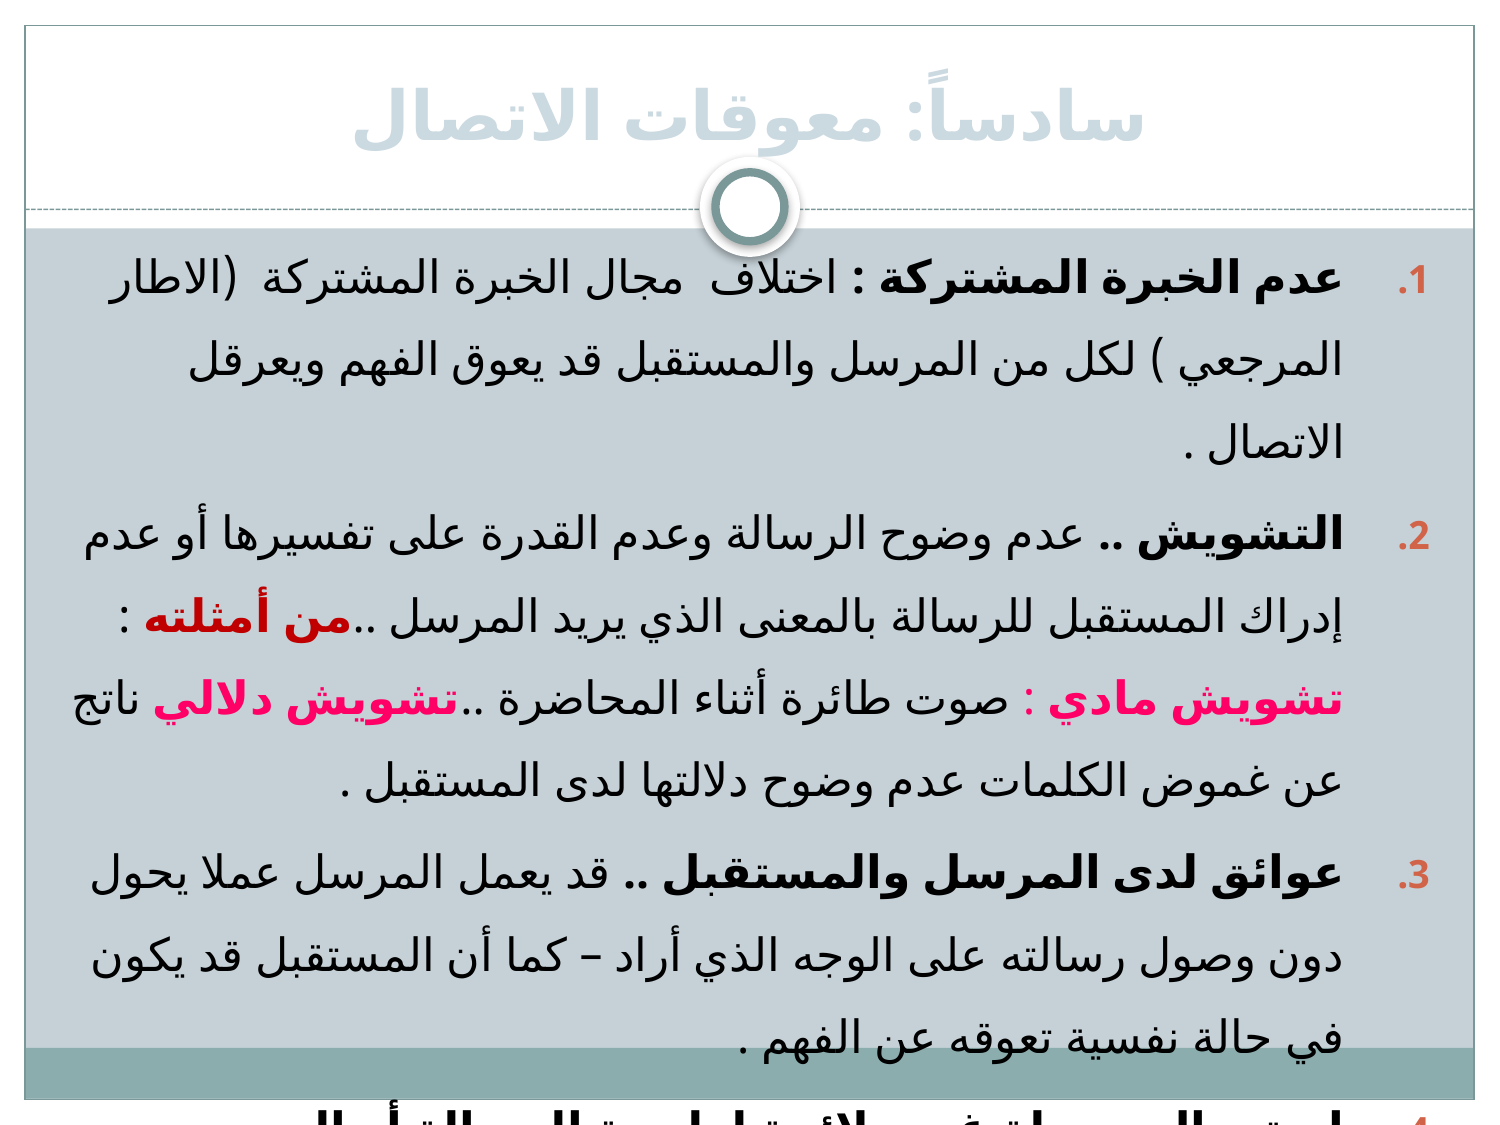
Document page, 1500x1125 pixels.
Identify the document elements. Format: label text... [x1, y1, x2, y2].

list عدم الخبرة المشتركة : اختلاف مجال الخبرة المشتركة (الاطار المرجعي ) لكل من المرسل والمستقبل قد يعوق الفهم ويعرقل الاتصال . التشويش .. عدم وضوح الرسالة وعدم القدرة على تفسيرها أو عدم إدراك المستقبل للرسالة بالمعنى الذي يريد المرسل ..من أمثلته : تشويش مادي : صوت طائرة أثناء المحاضرة ..تشويش دلالي ناتج عن غموض الكلمات عدم وضوح دلالتها لدى المستقبل . عوائق لدى المرسل والمستقبل .. قد يعمل المرسل عملا يحول دون وصول رسالته على الوجه الذي أراد – كما أن المستقبل قد يكون في حالة نفسية تعوقه عن الفهم . استعمال وسيلة غير ملائمة لطبيعة الرسالة أو الجمهور .. كاستعمال الوسائل الضعيفة التأثير أو الغير رسمية أو كتابة رسالة إلى من لا يجيد القراءة ، أو ضعف توظيف مهارات الاتصال الغير لفظي لتعزيز الرسالة. [49, 212, 1445, 1075]
title سادساً: معوقات الاتصال [49, 37, 1450, 162]
